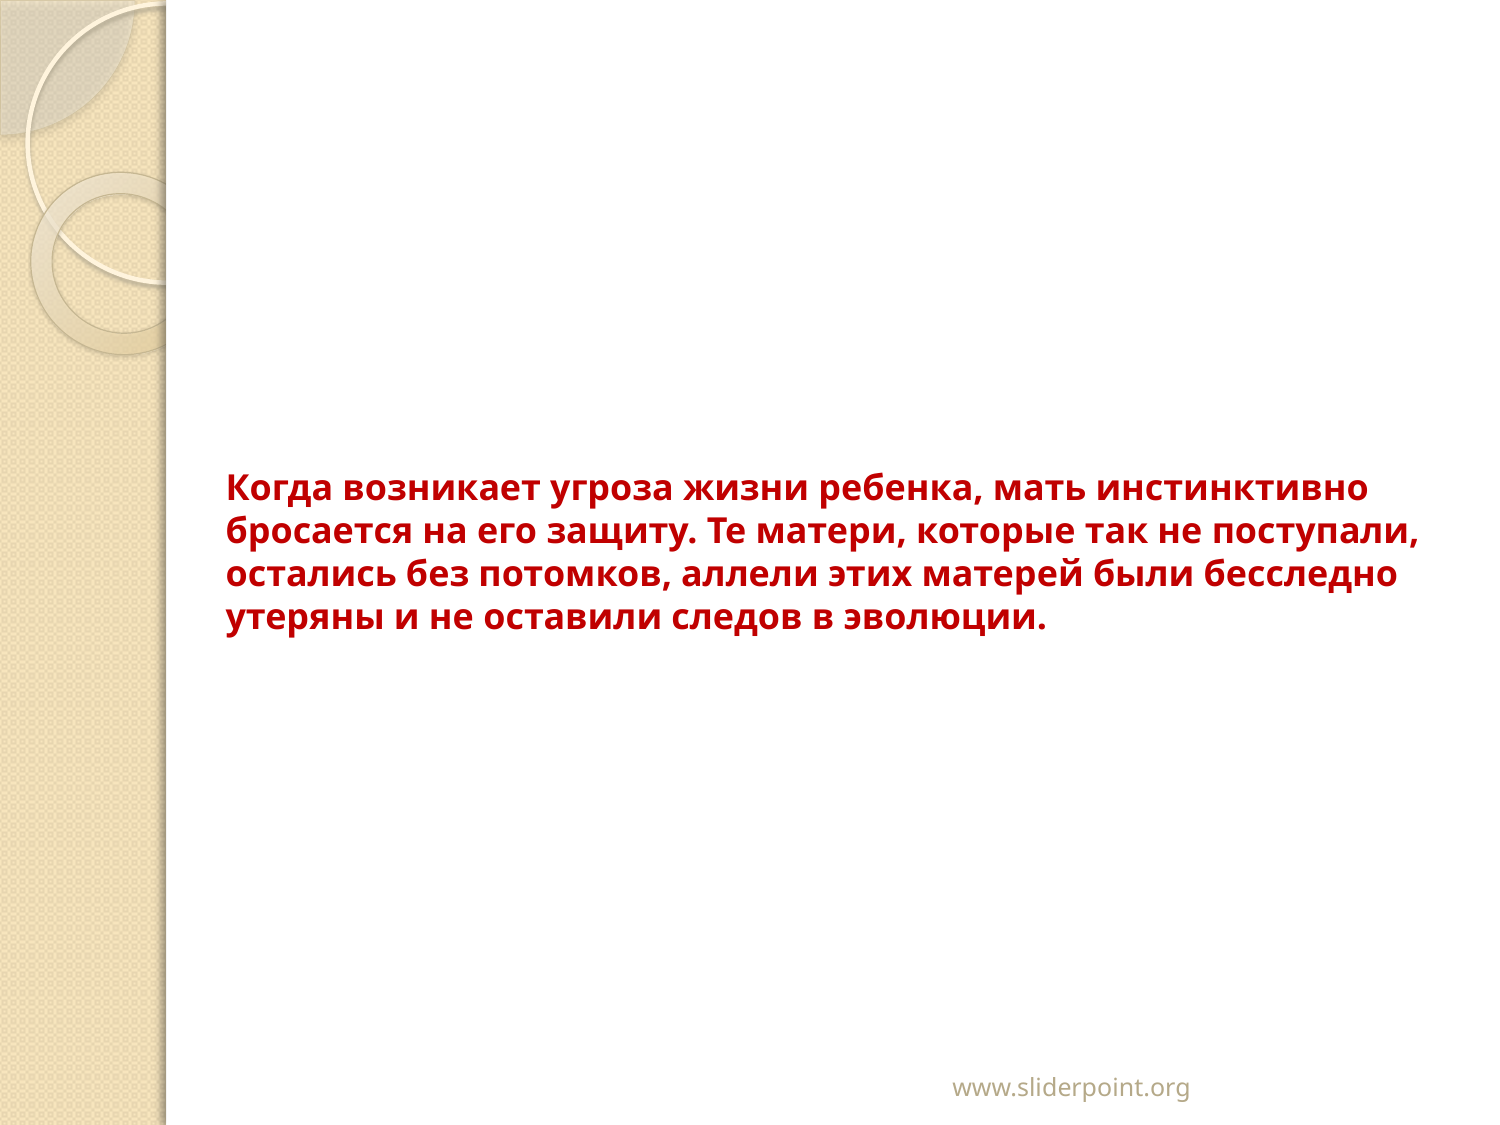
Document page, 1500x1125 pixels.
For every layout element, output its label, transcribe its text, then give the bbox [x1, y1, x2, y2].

title Когда возникает угроза жизни ребенка, мать инстинктивно бросается на его защиту. Те матери, которые так не поступали, остались без потомков, аллели этих матерей были бесследно утеряны и не оставили следов в эволюции. [210, 457, 1441, 645]
footer www.sliderpoint.org [937, 1034, 1413, 1113]
